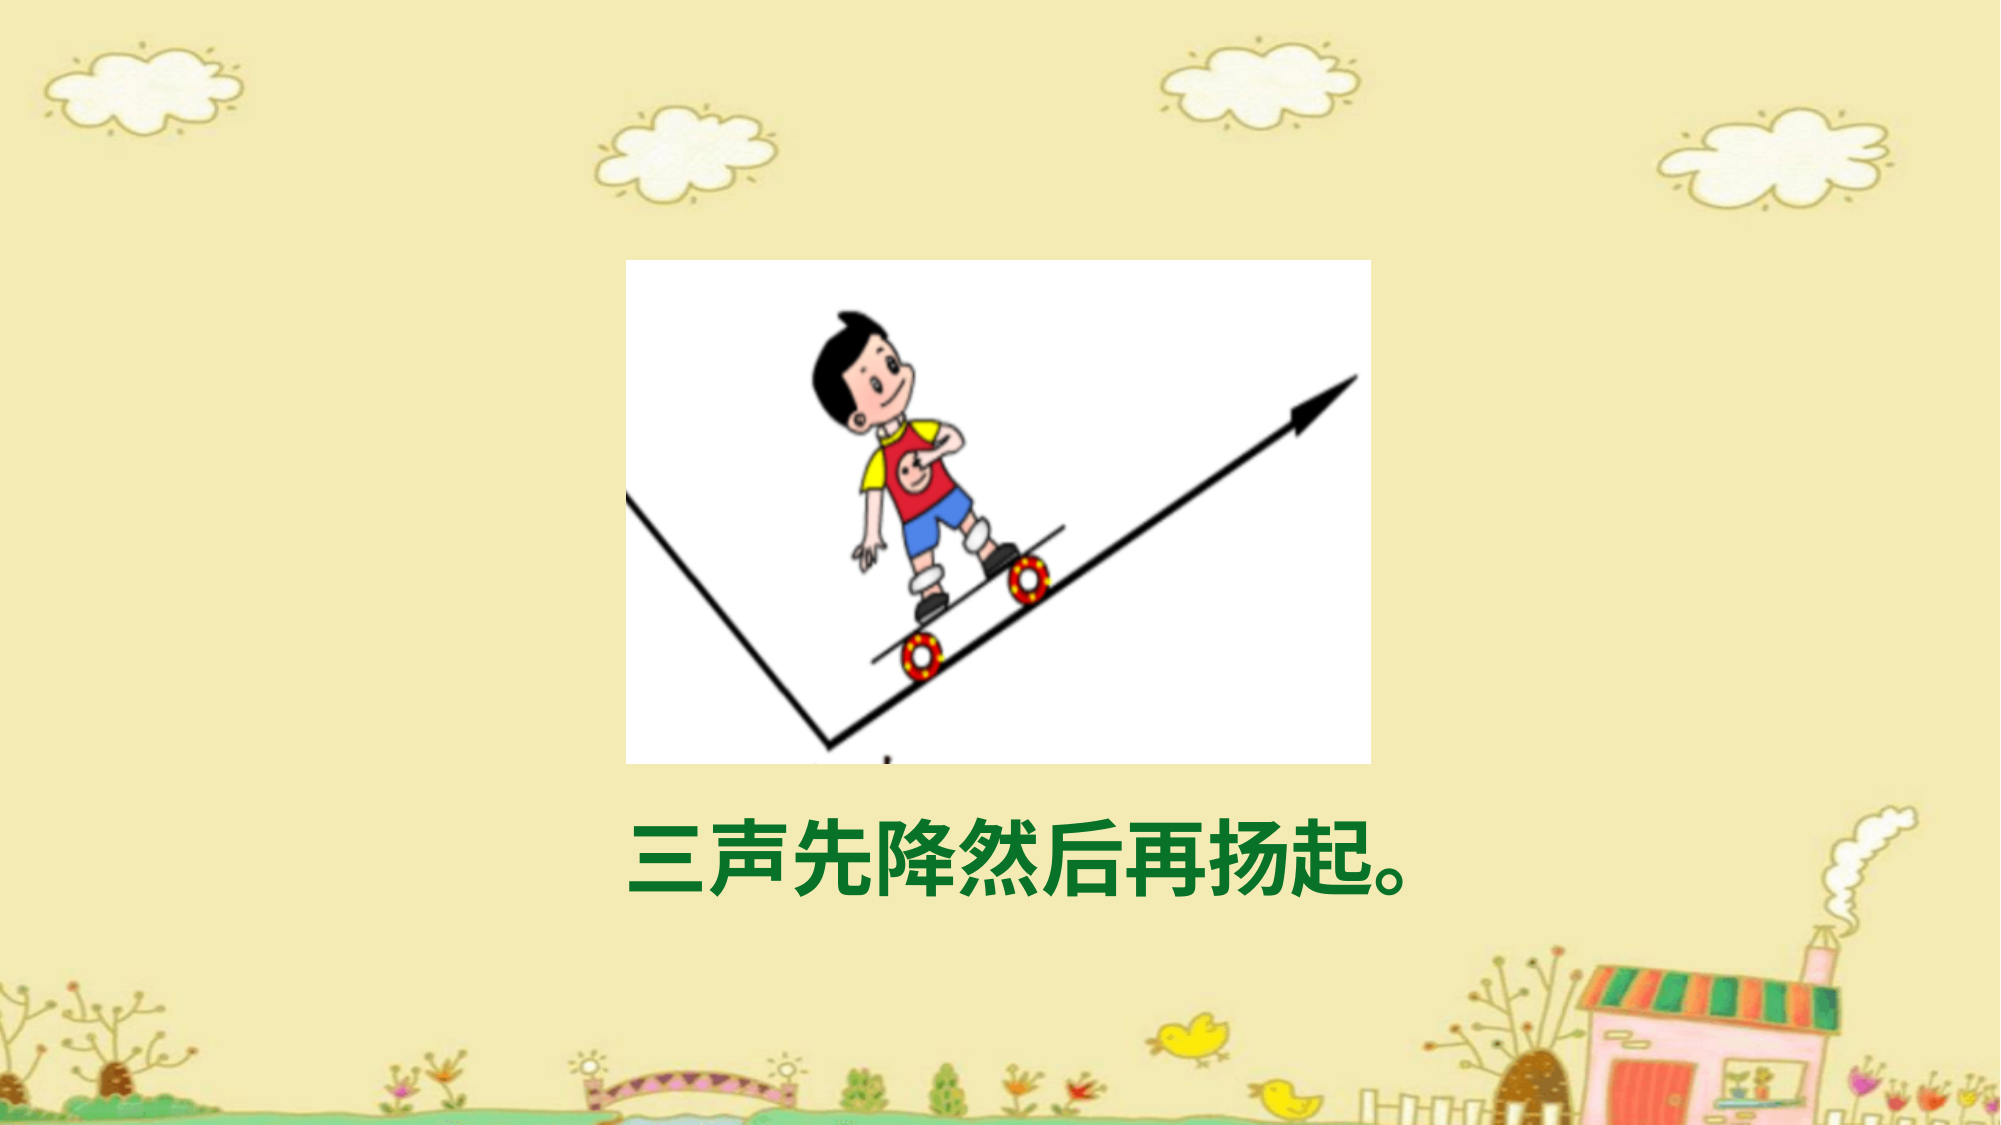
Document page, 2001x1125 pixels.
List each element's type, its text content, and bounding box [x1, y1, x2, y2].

text_box 三声先降然后再扬起。 [610, 798, 1485, 914]
picture [0, 0, 2001, 1125]
